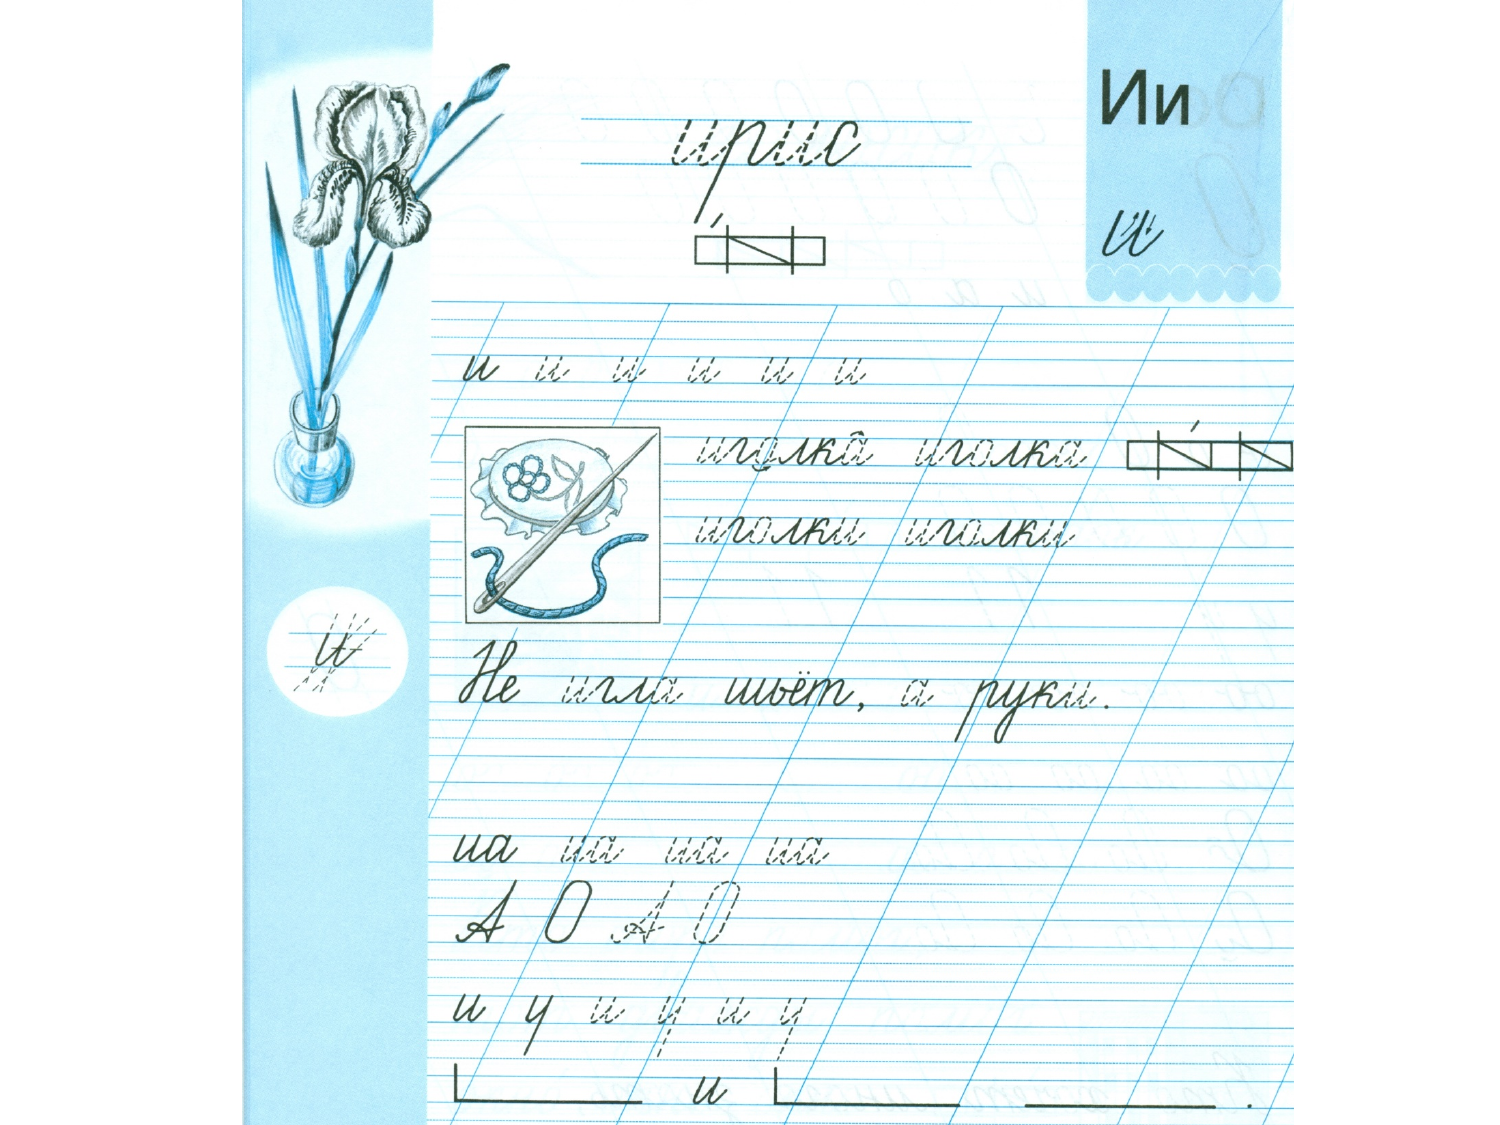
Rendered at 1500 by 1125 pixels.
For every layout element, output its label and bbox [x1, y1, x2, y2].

picture [241, 0, 1295, 1125]
